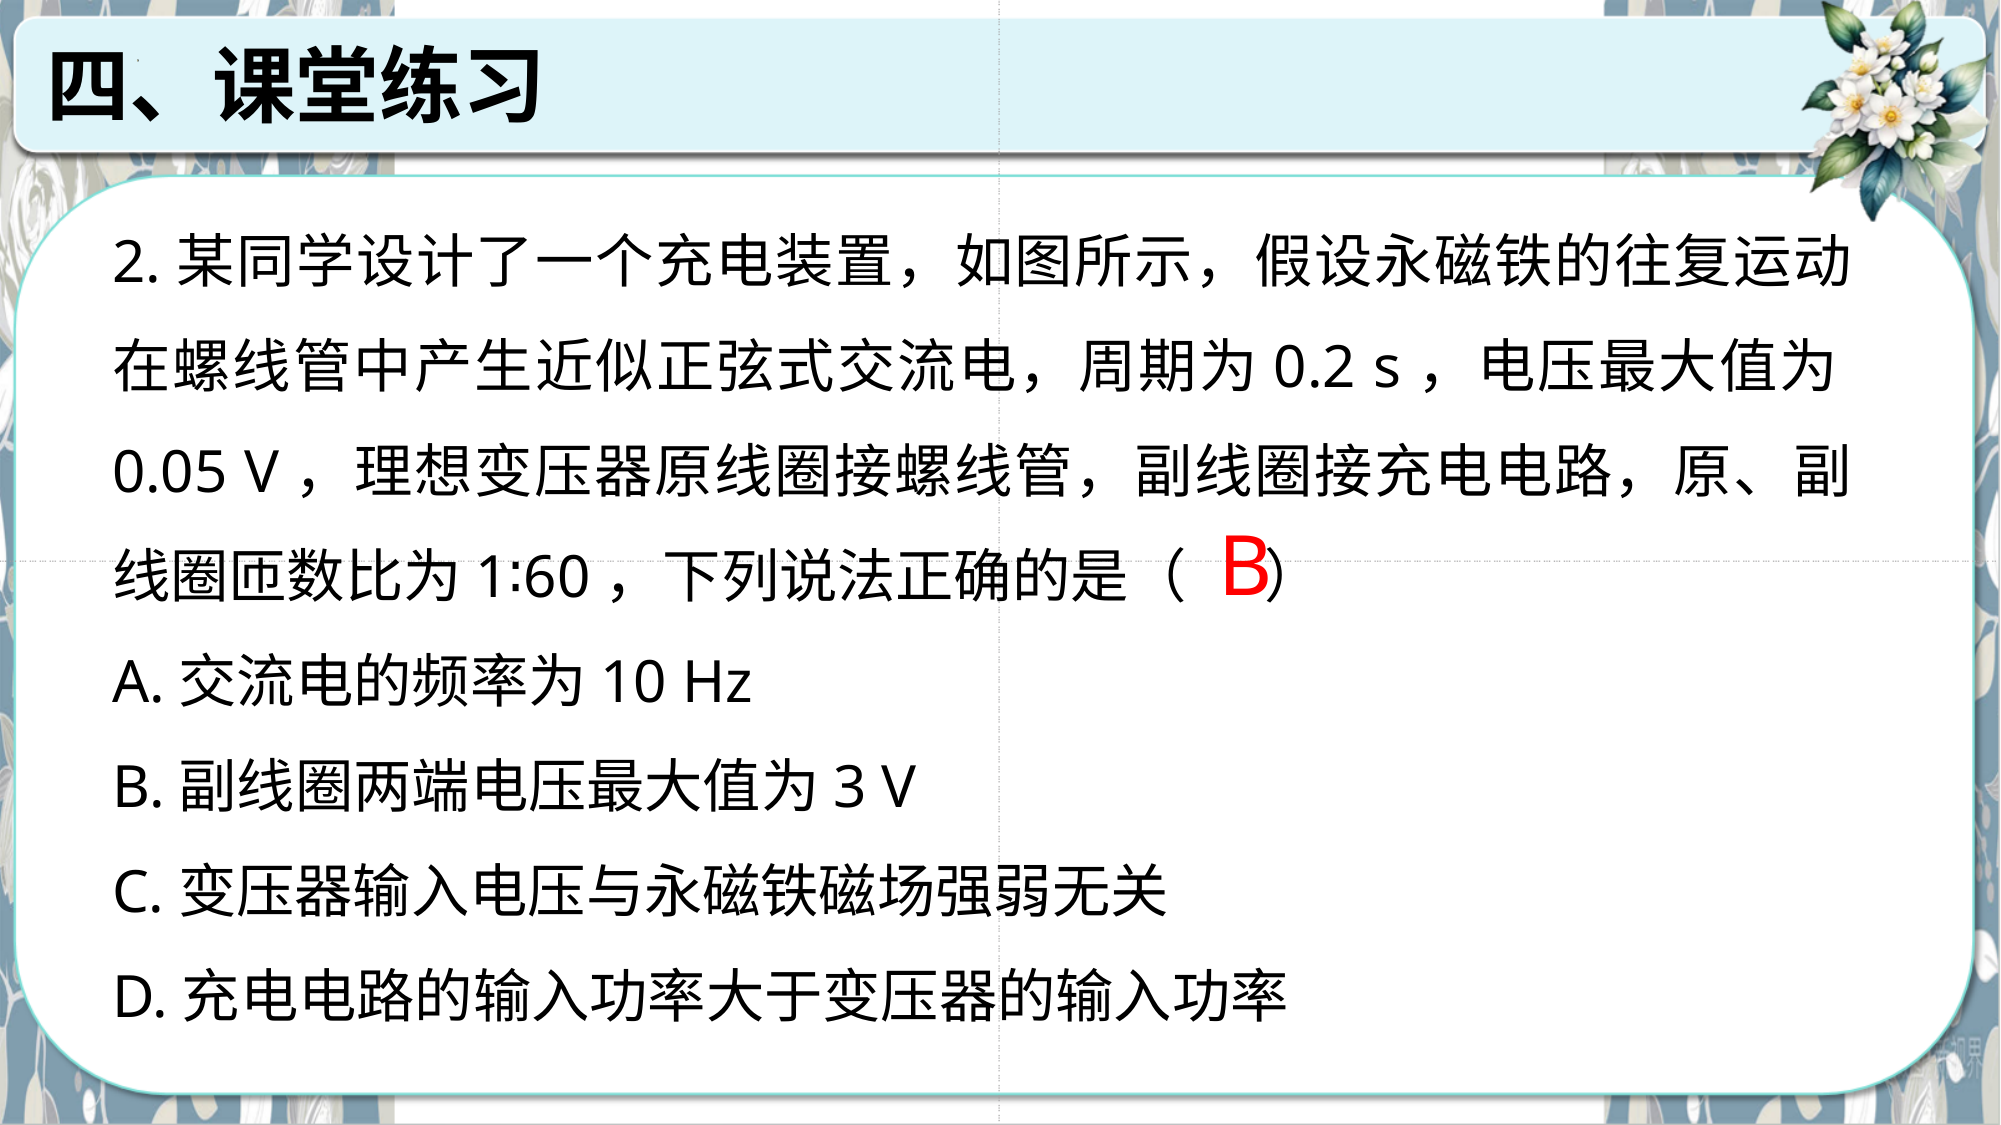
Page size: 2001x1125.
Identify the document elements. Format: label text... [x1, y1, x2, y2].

text_box B [1203, 504, 1344, 620]
picture [0, 0, 2001, 1125]
text_box 四、课堂练习 [31, 25, 1228, 141]
text_box 2.某同学设计了一个充电装置，如图所示，假设永磁铁的往复运动在螺线管中产生近似正弦式交流电，周期为0.2 s，电压最大值为0.05 V，理想变压器原线圈接螺线管，副线圈接充电电路，原、副线圈匝数比为1∶60，下列说法正确的是（ ） A.交流电的频率为10 Hz B.副线圈两端电压最大值为3 V C.变压器输入电压与永磁铁磁场强弱无关 D.充电电路的输入功率大于变压器的输入功率 [97, 181, 1867, 1037]
